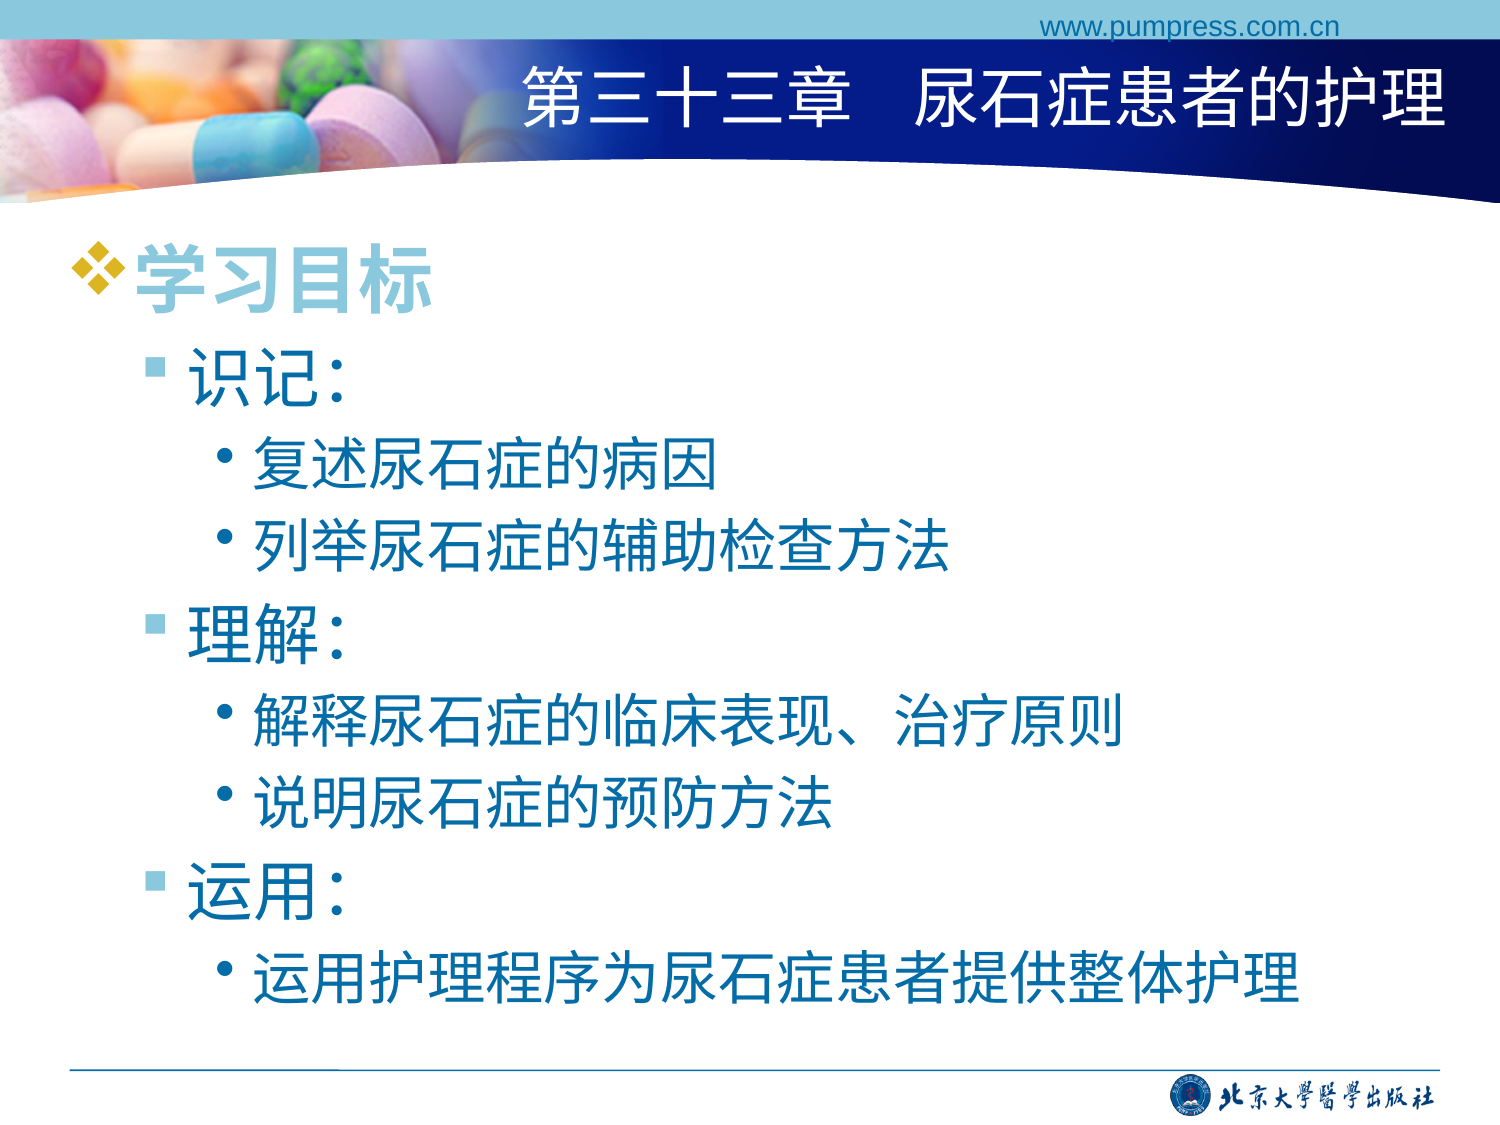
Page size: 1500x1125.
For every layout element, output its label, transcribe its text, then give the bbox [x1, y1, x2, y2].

picture [1170, 1074, 1436, 1118]
slide_number www.pumpress.com.cn [1025, 0, 1463, 38]
title 第三十三章 尿石症患者的护理 [137, 49, 1463, 143]
picture [0, 40, 1500, 203]
list 学习目标 识记： 复述尿石症的病因 列举尿石症的辅助检查方法 理解： 解释尿石症的临床表现、治疗原则 说明尿石症的预防方法 运用： 运用护理程序为尿石症患者提供整体护理 [49, 224, 1463, 1026]
